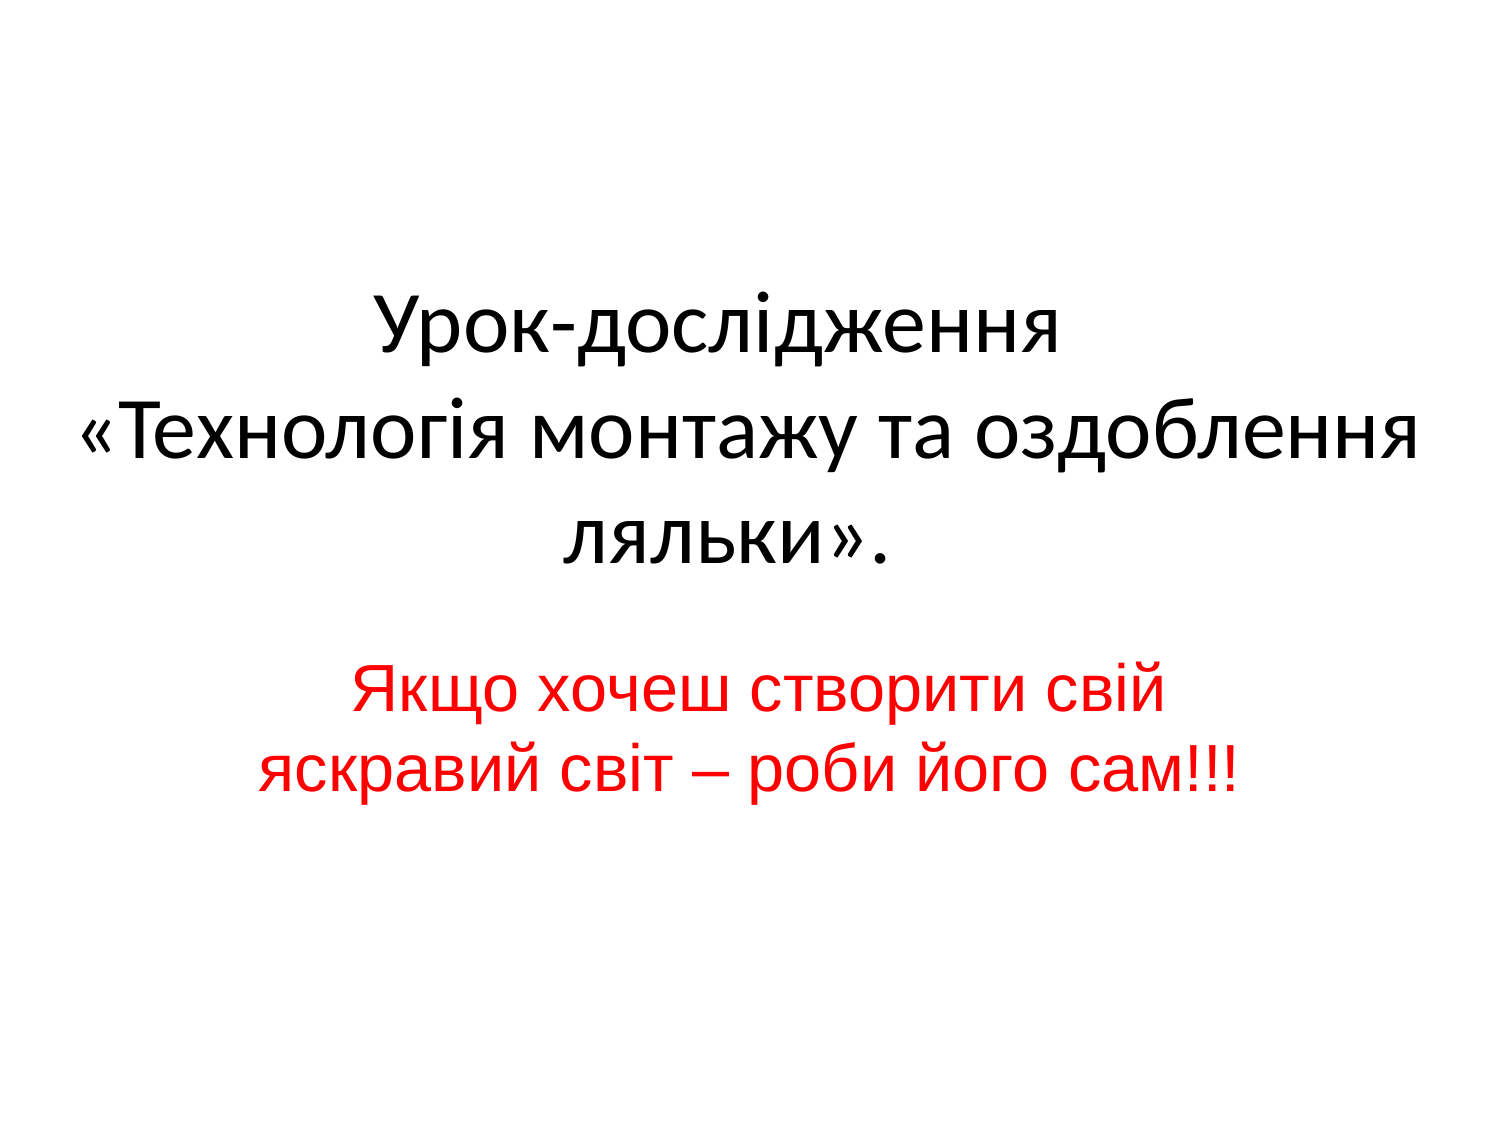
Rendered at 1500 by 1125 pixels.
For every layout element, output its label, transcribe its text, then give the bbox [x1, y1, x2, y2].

subtitle Якщо хочеш створити свій яскравий світ – роби його сам!!! [225, 637, 1275, 925]
title Урок-дослідження «Технологія монтажу та оздоблення ляльки». [29, 255, 1447, 591]
